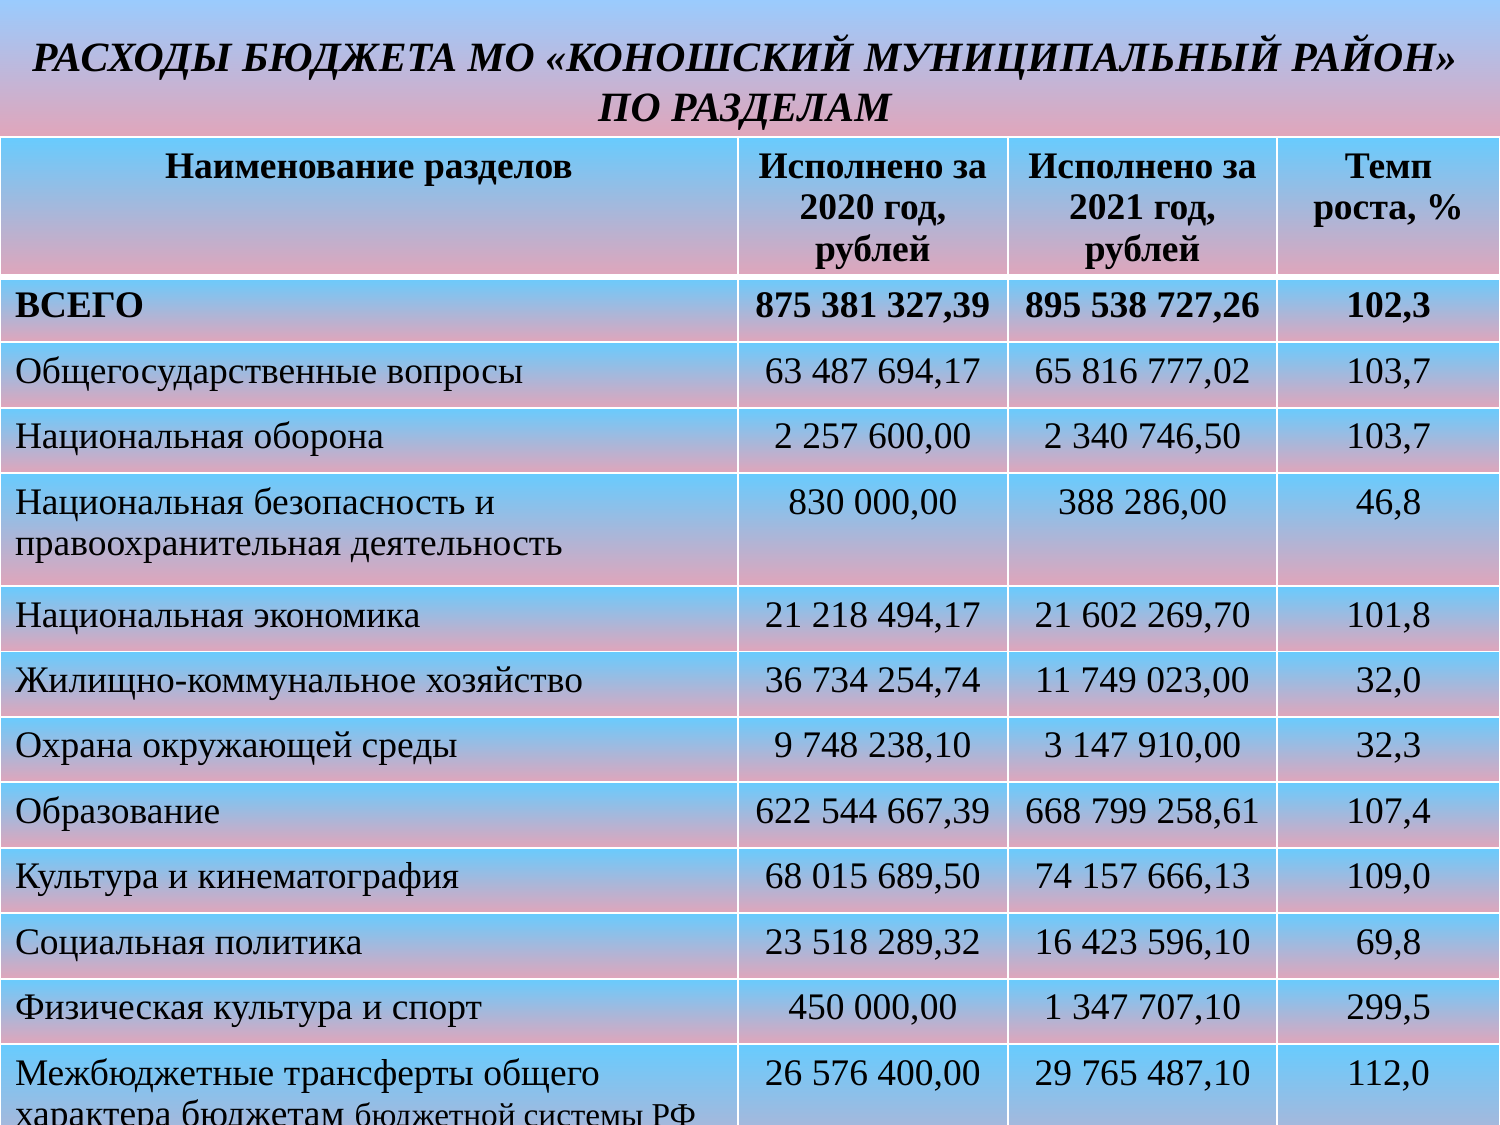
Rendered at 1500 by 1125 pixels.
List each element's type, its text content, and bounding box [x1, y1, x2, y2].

table_cell 101,8 [1278, 587, 1499, 651]
table_cell 102,3 [1278, 280, 1499, 341]
table_cell 450 000,00 [739, 980, 1007, 1043]
table_cell 2 257 600,00 [739, 409, 1007, 472]
table_cell Культура и кинематография [1, 849, 737, 912]
table_cell 29 765 487,10 [1009, 1045, 1276, 1125]
table_cell 668 799 258,61 [1009, 783, 1276, 847]
table_cell 11 749 023,00 [1009, 652, 1276, 716]
table_header Темп роста, % [1278, 138, 1499, 274]
table_cell Национальная оборона [1, 409, 737, 472]
table_cell Социальная политика [1, 914, 737, 978]
title РАСХОДЫ БЮДЖЕТА МО «КОНОШСКИЙ МУНИЦИПАЛЬНЫЙ РАЙОН» ПО РАЗДЕЛАМ [0, 0, 1500, 136]
table_cell Жилищно-коммунальное хозяйство [1, 652, 737, 716]
table_cell Национальная экономика [1, 587, 737, 651]
table_cell 32,0 [1278, 652, 1499, 716]
table_cell 830 000,00 [739, 474, 1007, 585]
table_cell 2 340 746,50 [1009, 409, 1276, 472]
table_cell 68 015 689,50 [739, 849, 1007, 912]
table_cell 895 538 727,26 [1009, 280, 1276, 341]
table_cell 112,0 [1278, 1045, 1499, 1125]
table_cell 3 147 910,00 [1009, 718, 1276, 781]
table_cell 36 734 254,74 [739, 652, 1007, 716]
table_cell 21 218 494,17 [739, 587, 1007, 651]
table_cell 23 518 289,32 [739, 914, 1007, 978]
table_cell 63 487 694,17 [739, 343, 1007, 407]
table_cell 32,3 [1278, 718, 1499, 781]
table_cell 107,4 [1278, 783, 1499, 847]
table_header Наименование разделов [1, 138, 737, 274]
table_cell 109,0 [1278, 849, 1499, 912]
table_cell Образование [1, 783, 737, 847]
table_cell Общегосударственные вопросы [1, 343, 737, 407]
table_cell 16 423 596,10 [1009, 914, 1276, 978]
table_cell 299,5 [1278, 980, 1499, 1043]
table_cell 74 157 666,13 [1009, 849, 1276, 912]
table_cell 388 286,00 [1009, 474, 1276, 585]
table_cell 622 544 667,39 [739, 783, 1007, 847]
table_cell 103,7 [1278, 409, 1499, 472]
table_cell ВСЕГО [1, 280, 737, 341]
table_cell 65 816 777,02 [1009, 343, 1276, 407]
table_cell 1 347 707,10 [1009, 980, 1276, 1043]
table_cell Межбюджетные трансферты общего характера бюджетам бюджетной системы РФ [1, 1045, 737, 1125]
table_cell Национальная безопасность и правоохранительная деятельность [1, 474, 737, 585]
table_cell 26 576 400,00 [739, 1045, 1007, 1125]
table_cell 9 748 238,10 [739, 724, 1007, 781]
table_header Исполнено за 2020 год, рублей [739, 138, 1007, 274]
table_cell 875 381 327,39 [739, 280, 1007, 341]
table_cell 103,7 [1278, 343, 1499, 407]
table_cell 21 602 269,70 [1009, 587, 1276, 651]
table_cell 69,8 [1278, 914, 1499, 978]
table_cell Охрана окружающей среды [1, 722, 737, 781]
table_header Исполнено за 2021 год, рублей [1009, 138, 1276, 274]
table_cell Физическая культура и спорт [1, 980, 737, 1043]
table_cell 46,8 [1278, 474, 1499, 585]
